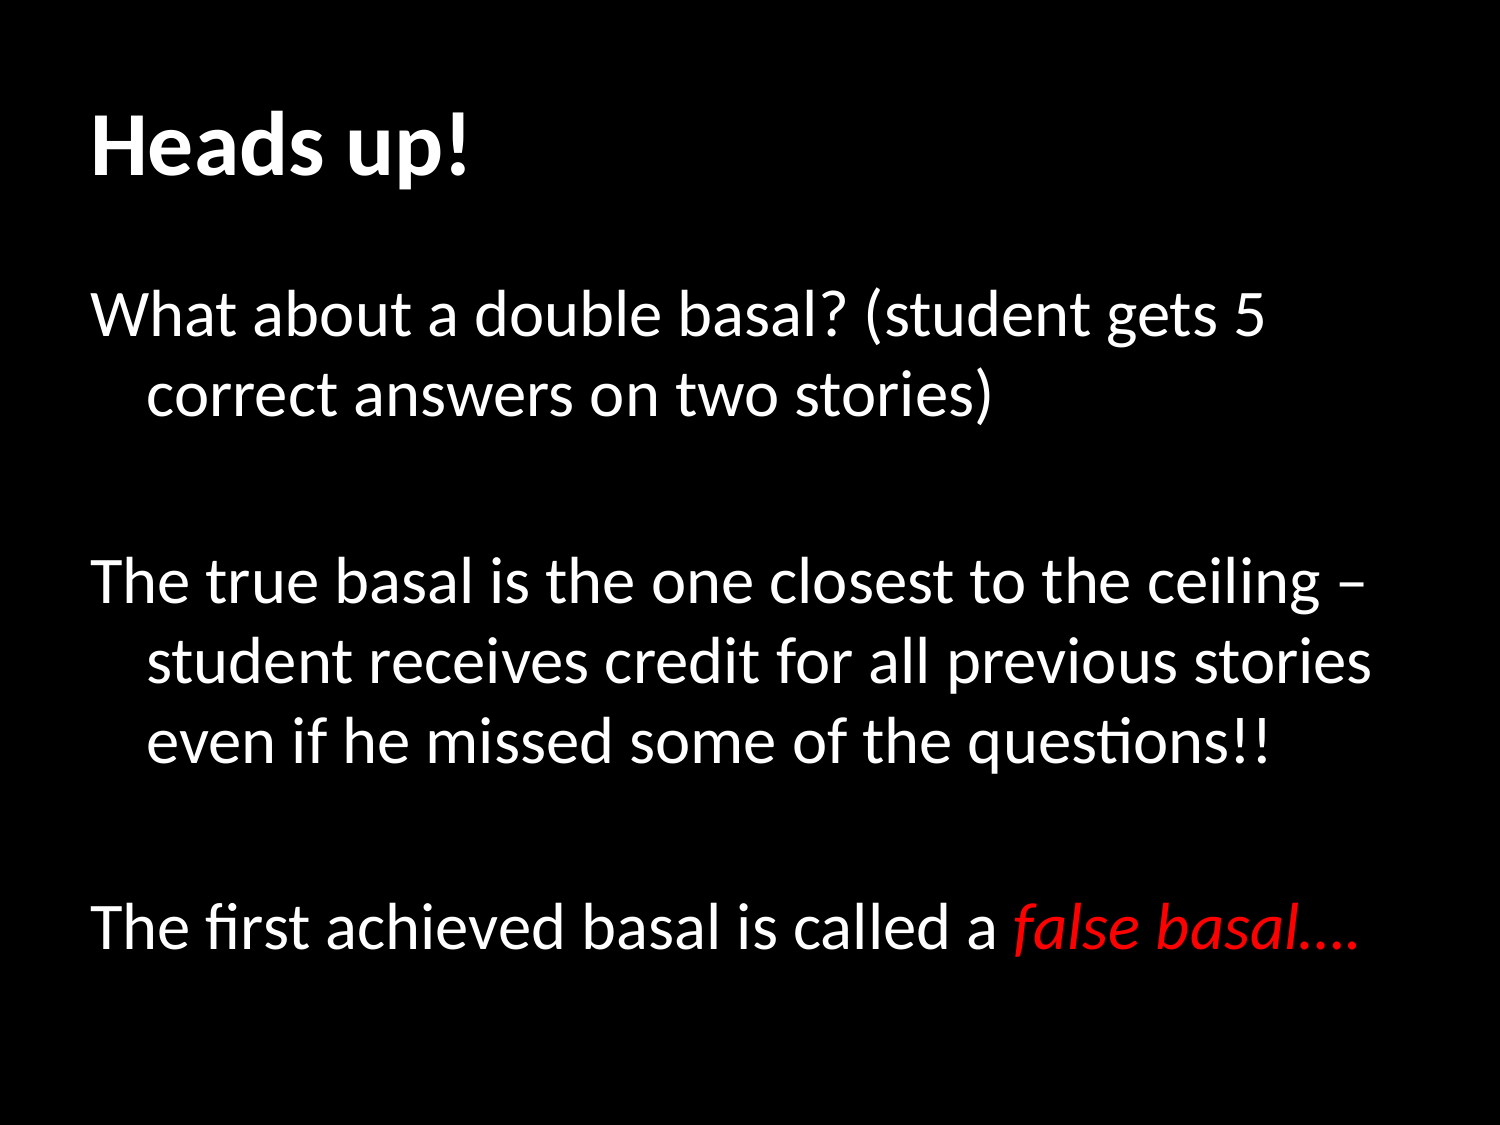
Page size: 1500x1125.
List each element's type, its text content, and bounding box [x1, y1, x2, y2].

list What about a double basal? (student gets 5 correct answers on two stories) The true basal is the one closest to the ceiling – student receives credit for all previous stories even if he missed some of the questions!! The first achieved basal is called a false basal…. [75, 262, 1425, 1005]
title Heads up! [75, 45, 1425, 233]
